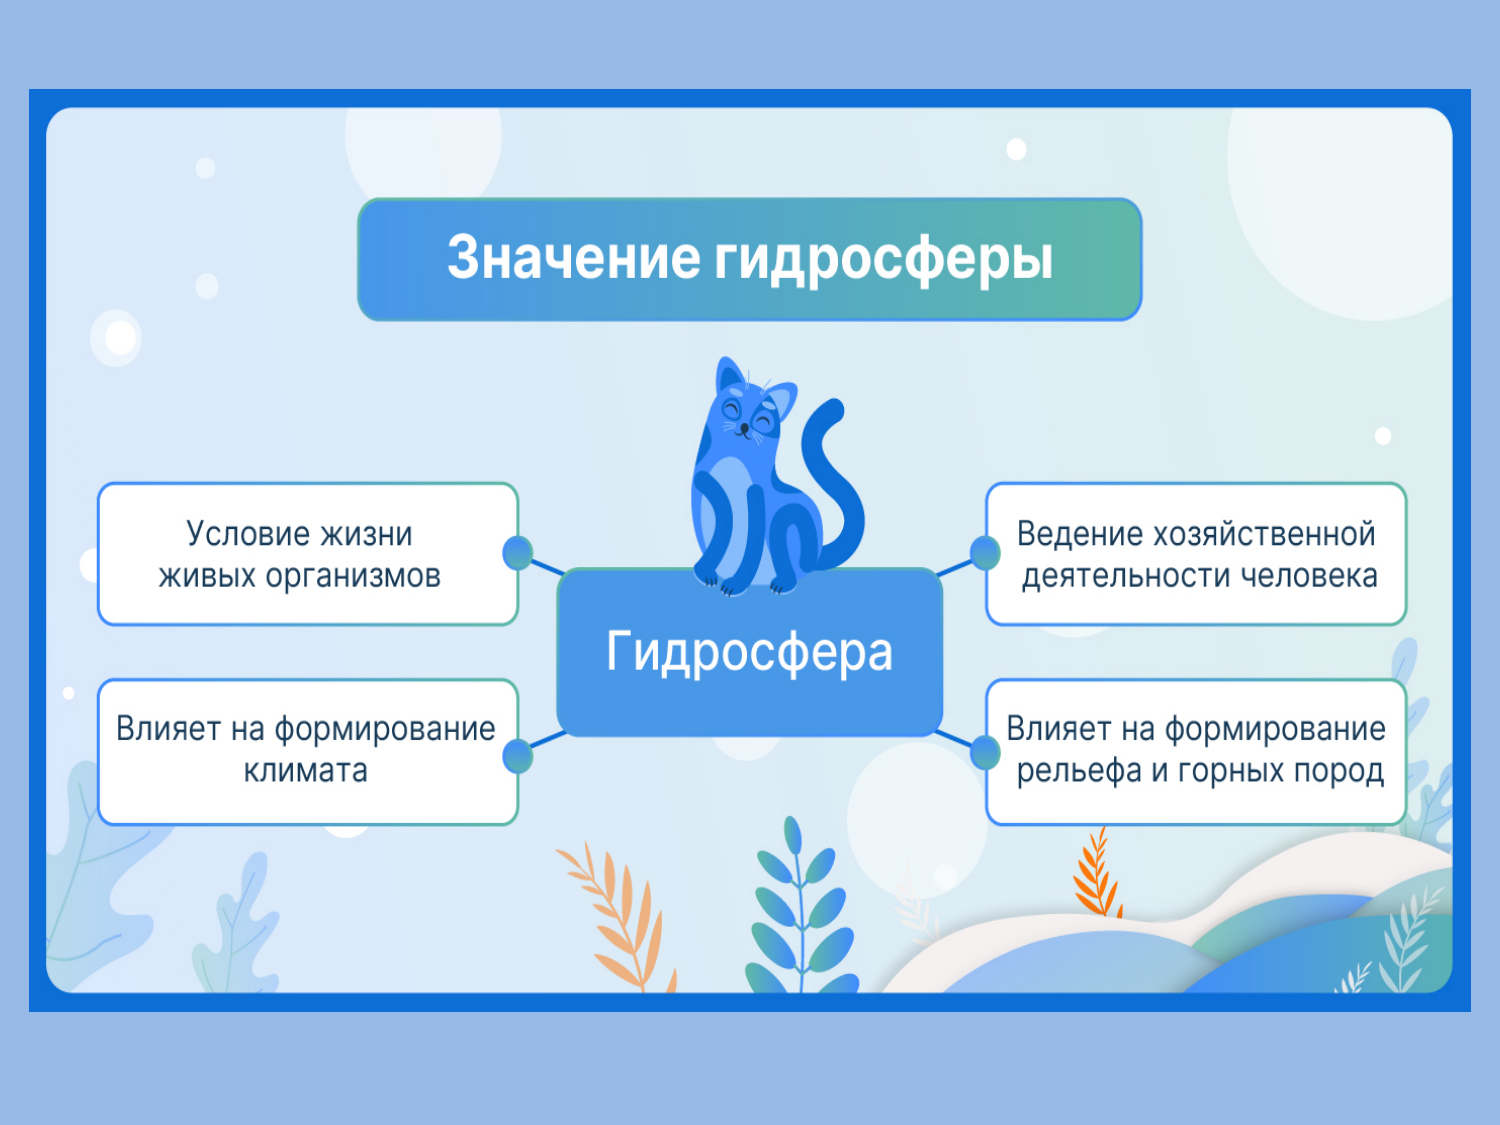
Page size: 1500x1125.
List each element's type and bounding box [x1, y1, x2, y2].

list [29, 89, 1471, 1012]
